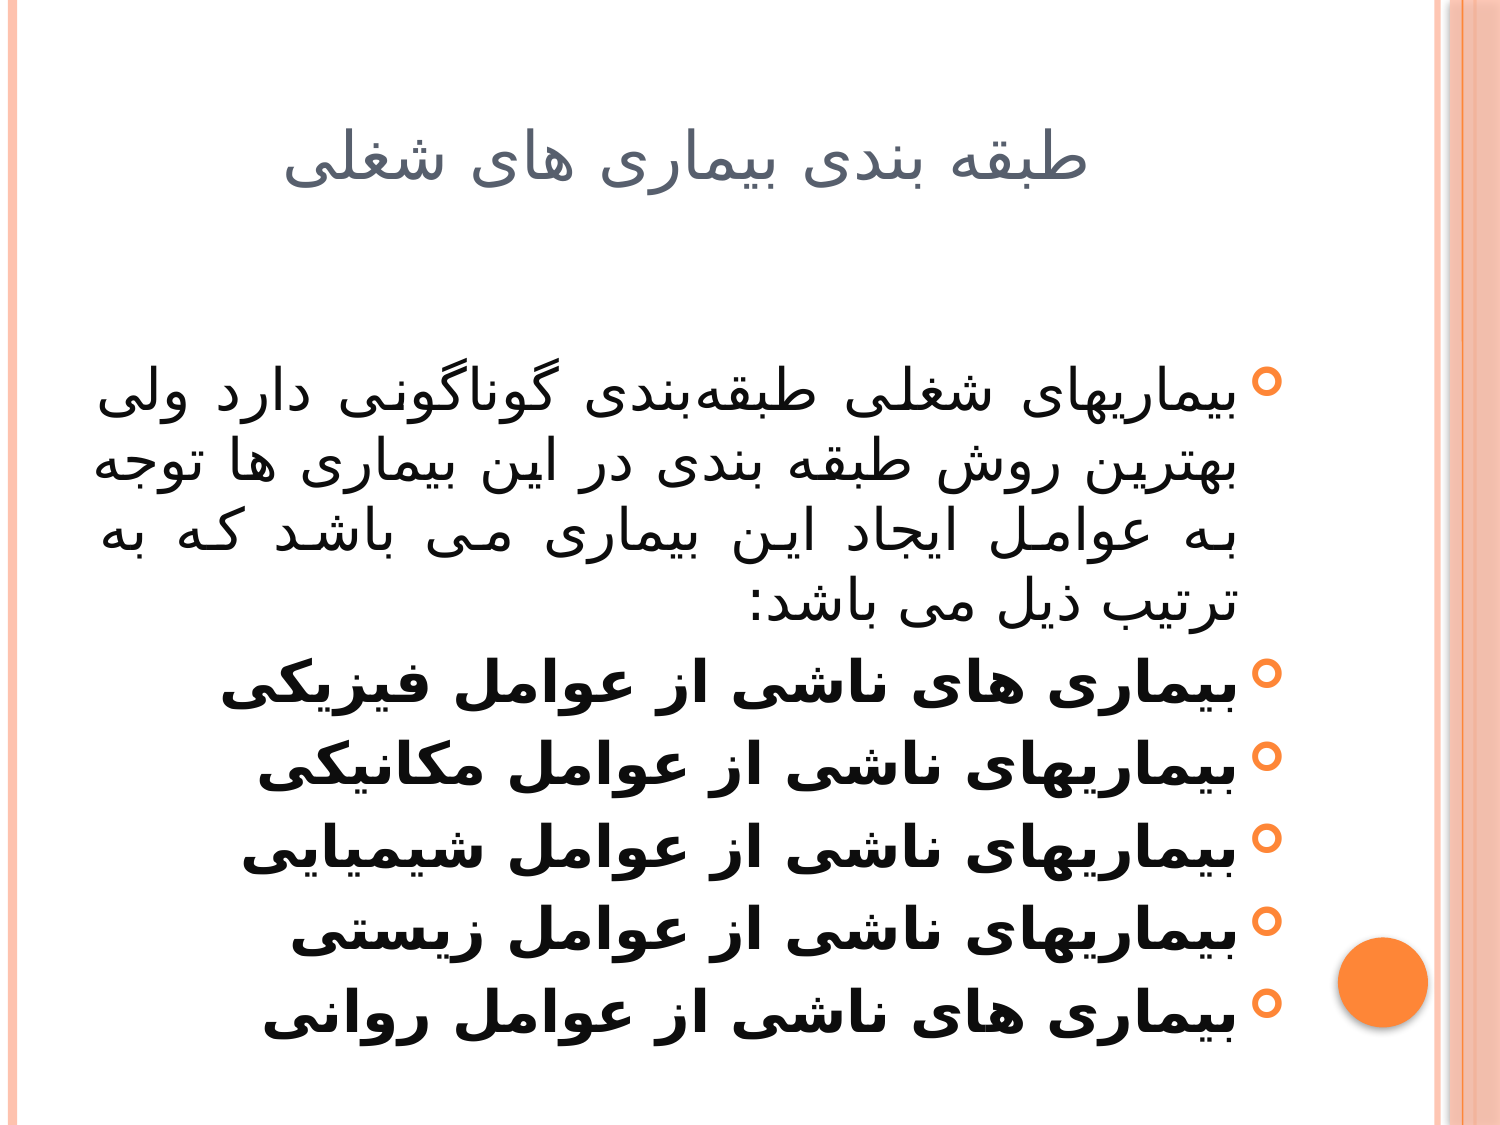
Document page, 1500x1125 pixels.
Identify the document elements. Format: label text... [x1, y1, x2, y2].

title طبقه بندی بیماری های شغلی [75, 45, 1300, 200]
list بیماریهای شغلی طبقه‌بندی گوناگونی دارد ولی بهترین روش طبقه بندی در این بیماری ها توجه به عوامل ایجاد این بیماری می باشد که به ترتیب ذیل می باشد: بیماری های ناشی از عوامل فیزیکی بیماریهای ناشی از عوامل مکانیکی بیماریهای ناشی از عوامل شیمیایی بیماریهای ناشی از عوامل زیستی بیماری های ناشی از عوامل روانی [75, 262, 1300, 1062]
